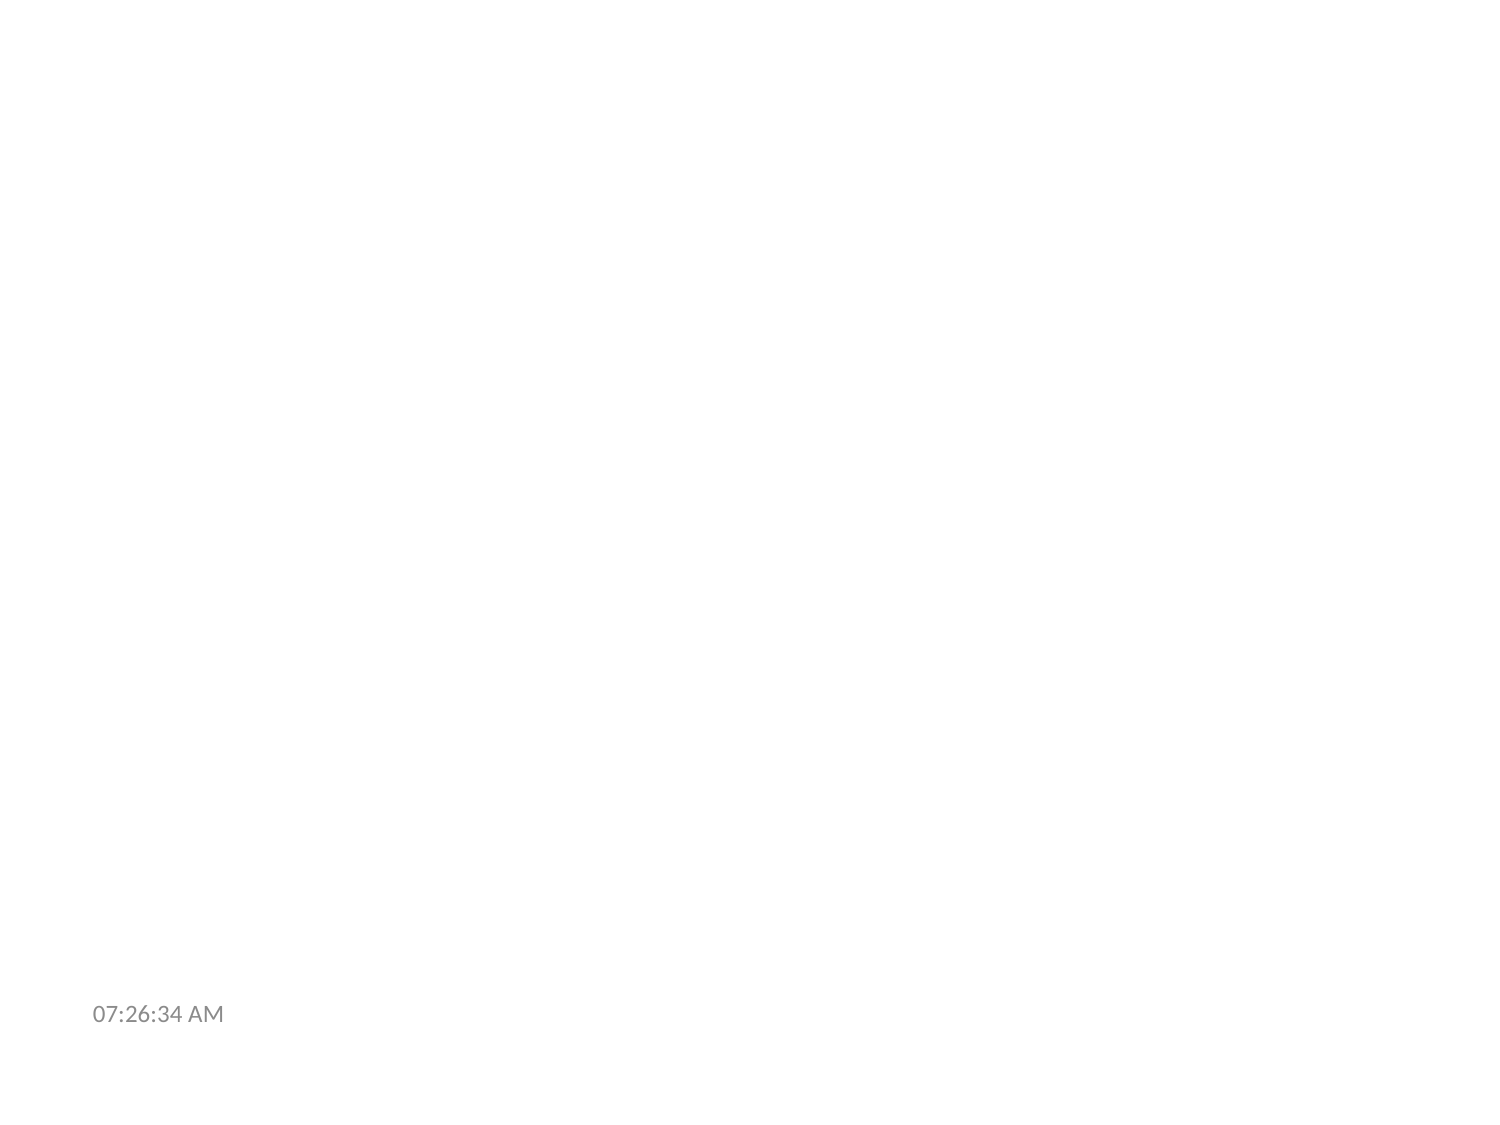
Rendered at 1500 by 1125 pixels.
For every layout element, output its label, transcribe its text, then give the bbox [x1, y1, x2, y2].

text_box 3:35:09 PM [77, 982, 428, 1043]
